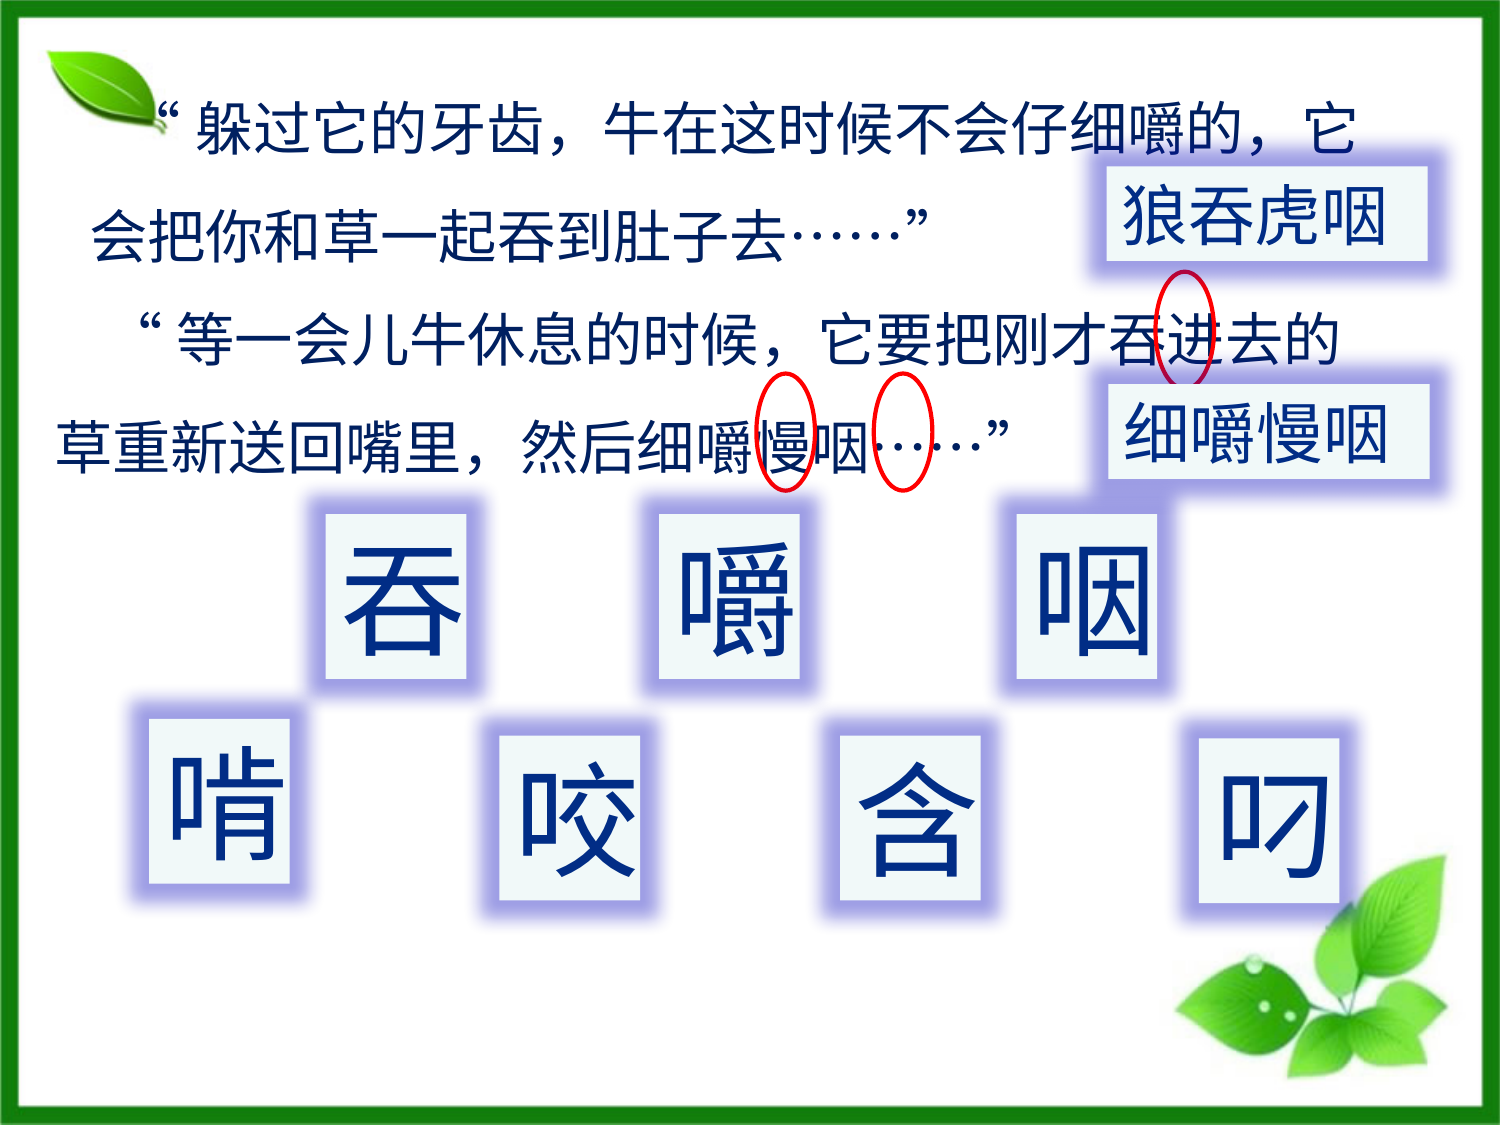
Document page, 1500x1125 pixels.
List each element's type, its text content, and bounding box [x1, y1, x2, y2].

text_box 狼吞虎咽 [1106, 166, 1428, 261]
text_box 叼 [1198, 738, 1340, 904]
text_box [871, 371, 935, 493]
text_box 嚼 [659, 514, 800, 679]
text_box [1082, 266, 1383, 360]
text_box 咬 [499, 735, 641, 901]
text_box [754, 371, 818, 489]
text_box “躲过它的牙齿，牛在这时候不会仔细嚼的，它会把你和草一起吞到肚子去……” [74, 23, 1384, 233]
text_box 咽 [1016, 514, 1158, 679]
text_box 啃 [149, 718, 290, 884]
picture [0, 0, 1500, 1125]
text_box “等一会儿牛休息的时候，它要把刚才吞进去的草重新送回嘴里，然后细嚼慢咽……” [39, 140, 1384, 489]
text_box 吞 [325, 514, 467, 679]
text_box 细嚼慢咽 [1108, 384, 1430, 479]
text_box 含 [840, 735, 981, 901]
